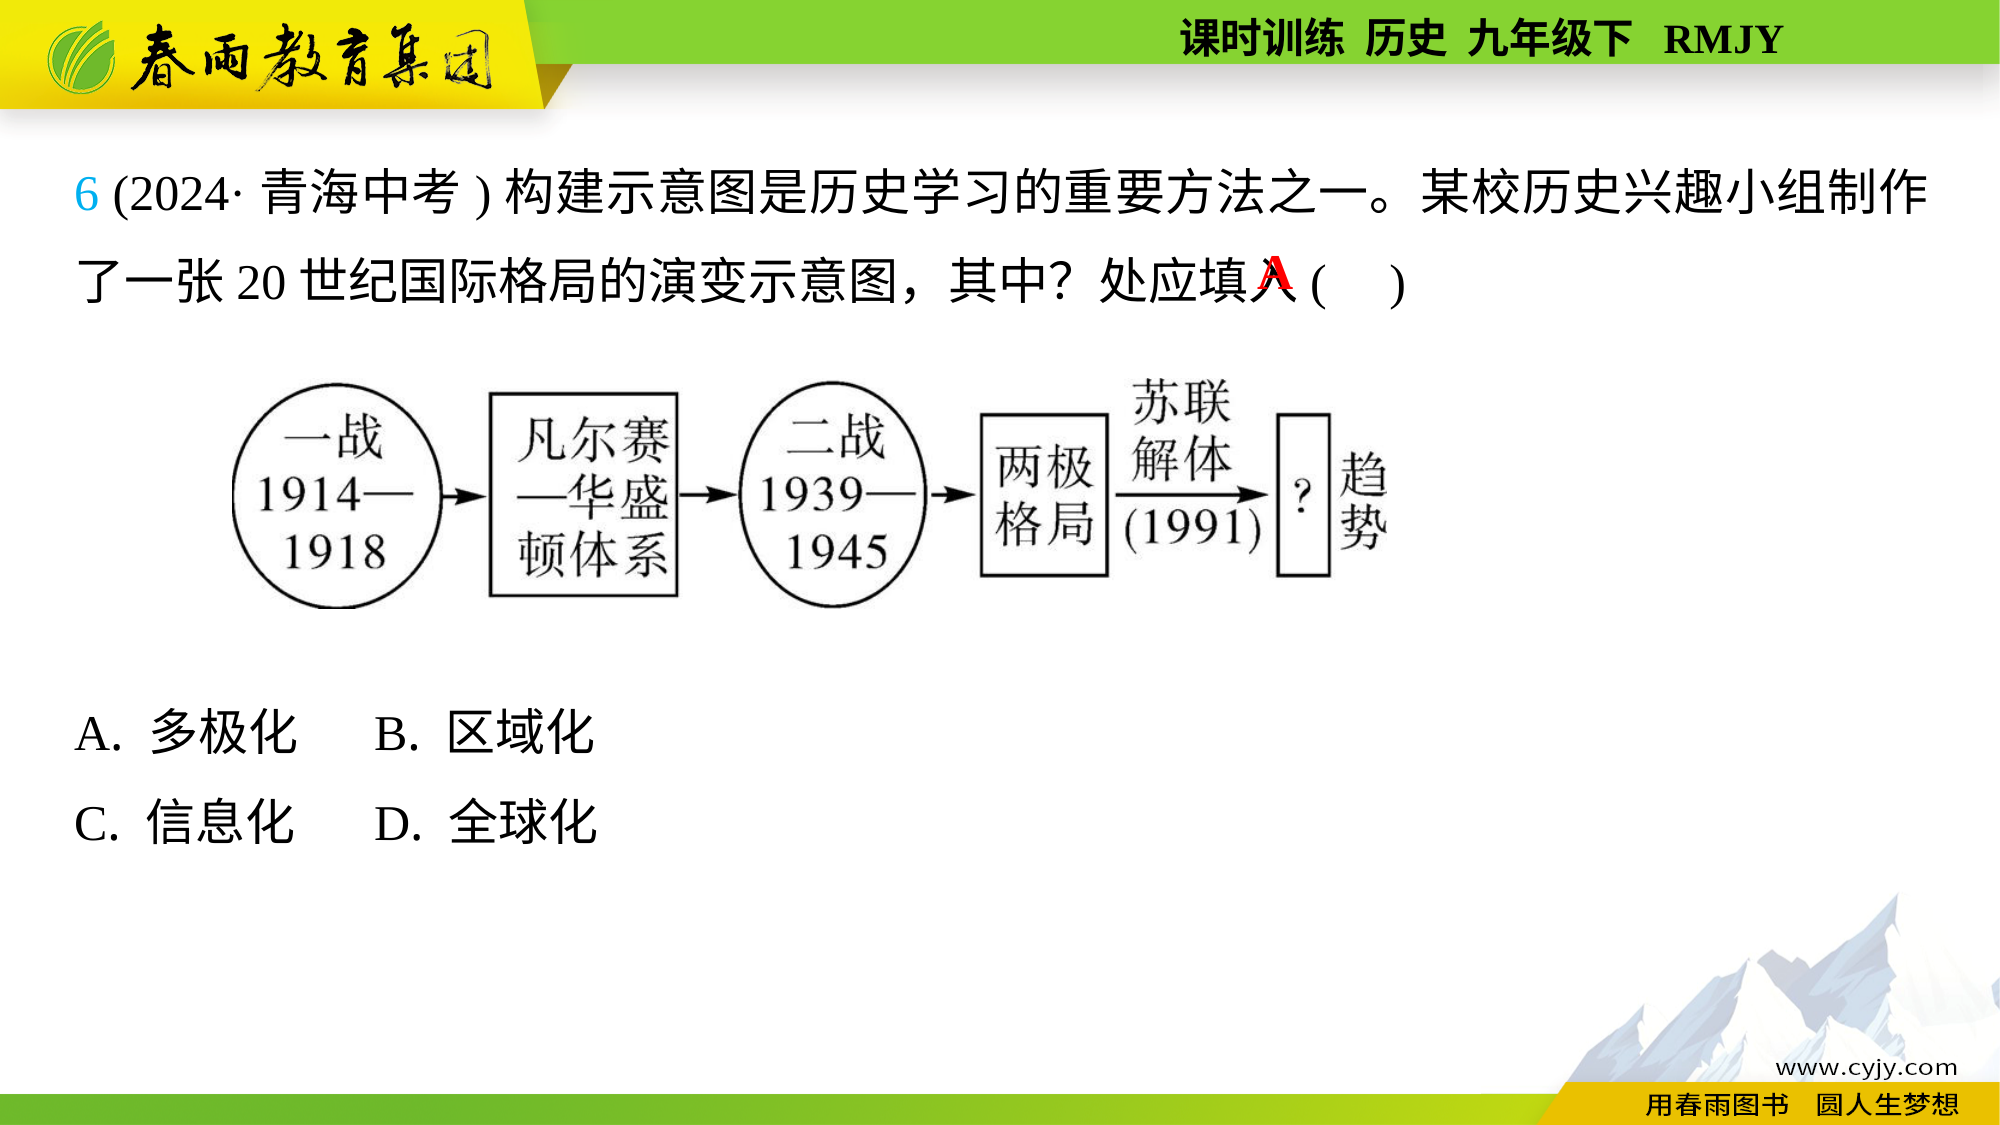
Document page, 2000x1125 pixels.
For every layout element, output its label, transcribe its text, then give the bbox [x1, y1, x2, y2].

list 6 (2024·青海中考)构建示意图是历史学习的重要方法之一。某校历史兴趣小组制作了一张20世纪国际格局的演变示意图，其中？处应填入( ) A. 多极化 B. 区域化 C. 信息化 D. 全球化 [59, 122, 1944, 865]
text_box A [1242, 231, 1308, 307]
picture [0, 0, 2000, 1125]
